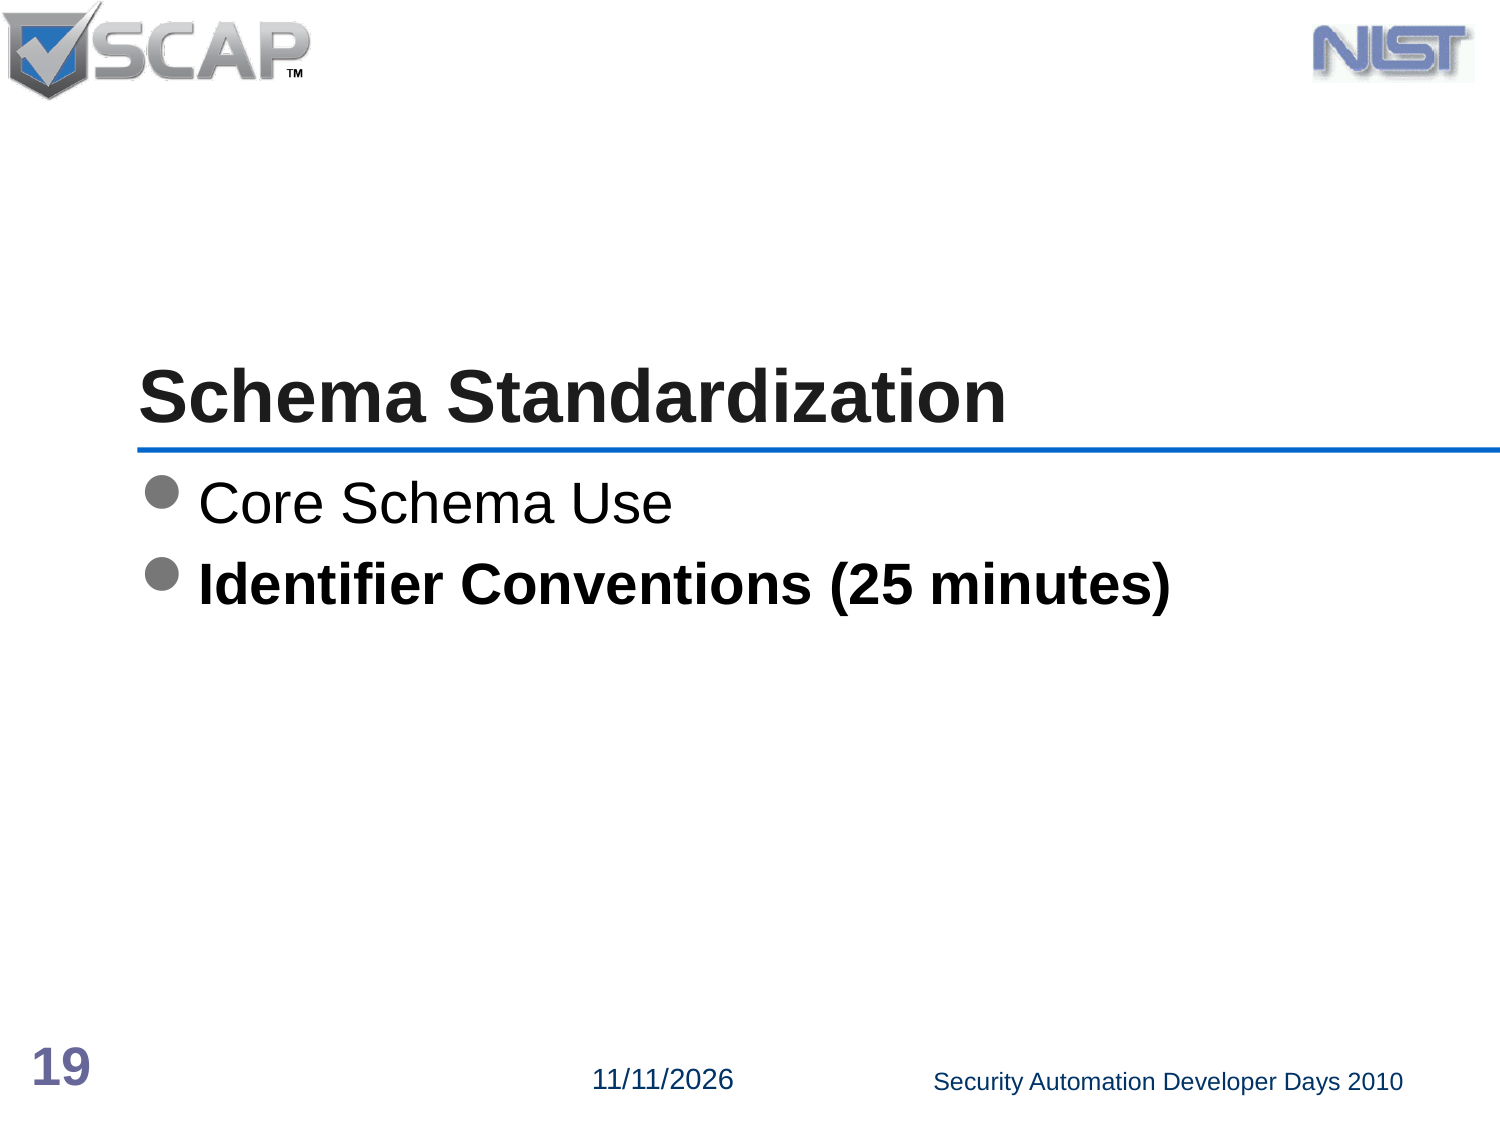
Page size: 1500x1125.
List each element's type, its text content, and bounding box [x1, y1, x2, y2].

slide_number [399, 1024, 750, 1104]
title Schema Standardization [122, 222, 1399, 447]
list Core Schema Use Identifier Conventions (25 minutes) [124, 449, 1388, 976]
picture [1312, 24, 1475, 83]
footer Security Automation Developer Days 2010 [912, 1024, 1426, 1104]
picture [0, 0, 313, 103]
slide_number 19 [13, 1023, 111, 1105]
